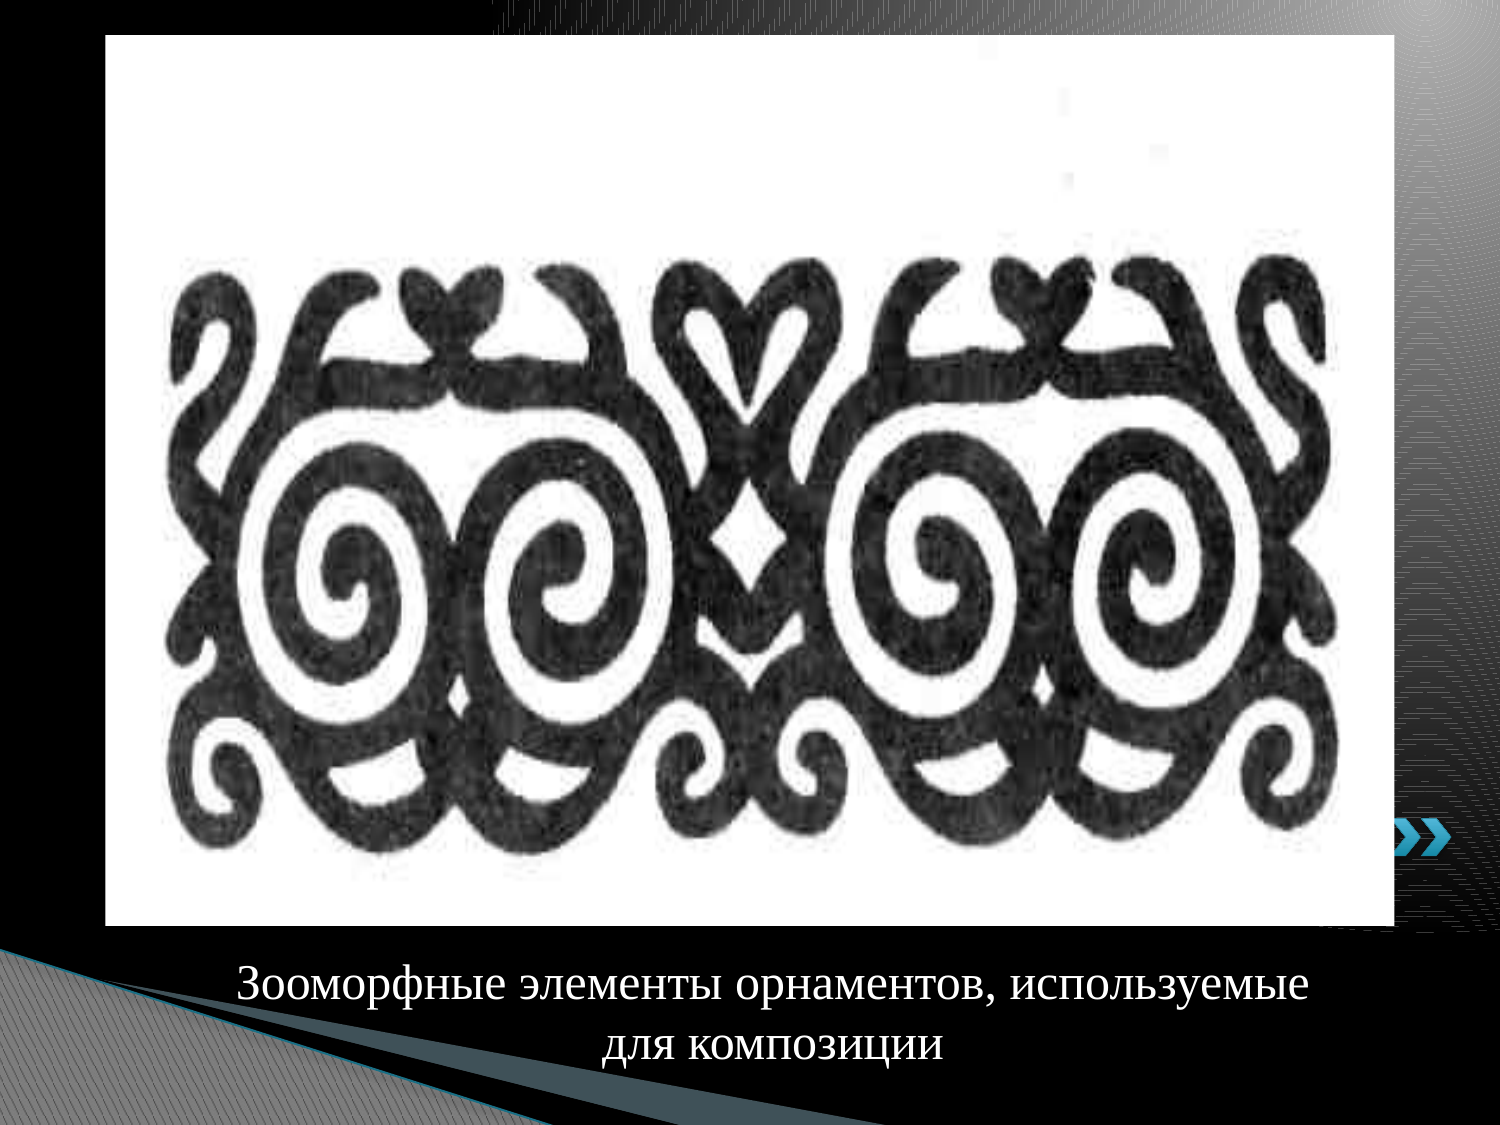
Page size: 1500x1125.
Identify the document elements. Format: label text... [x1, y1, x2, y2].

picture [105, 34, 1395, 926]
list Зооморфные элементы орнаментов, используемые для композиции [187, 949, 1363, 1067]
picture [0, 952, 543, 1125]
